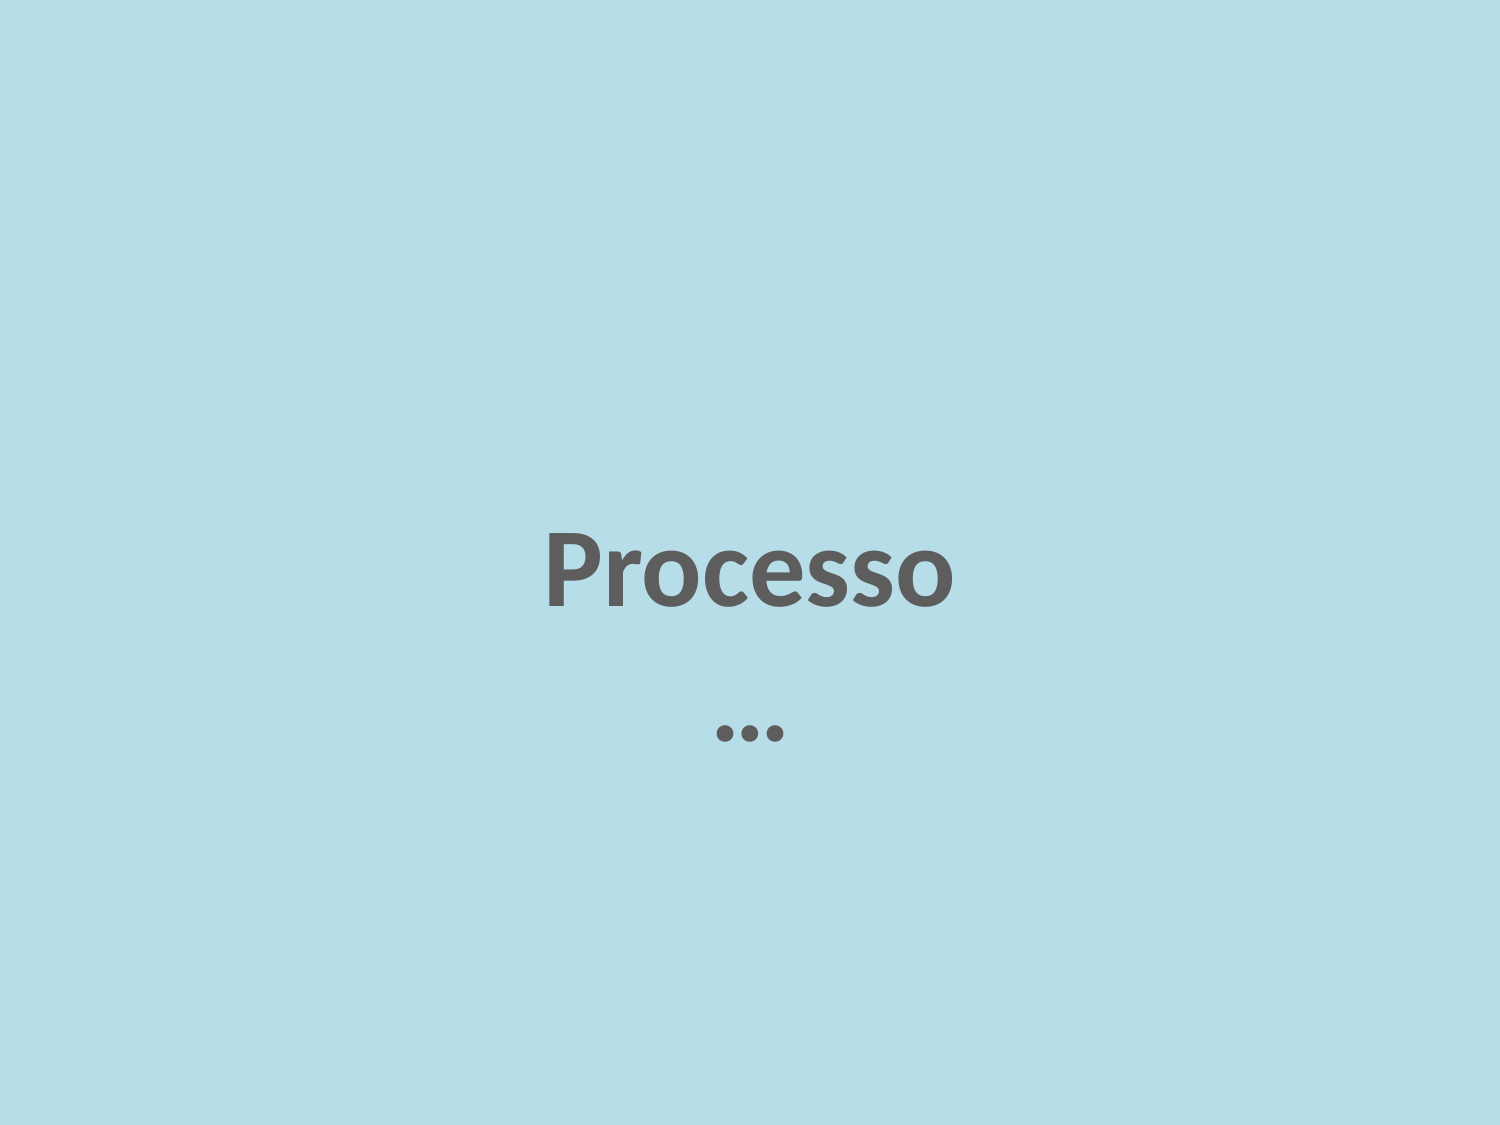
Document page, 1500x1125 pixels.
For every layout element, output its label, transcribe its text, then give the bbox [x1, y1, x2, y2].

text_box Processo … [528, 486, 972, 772]
